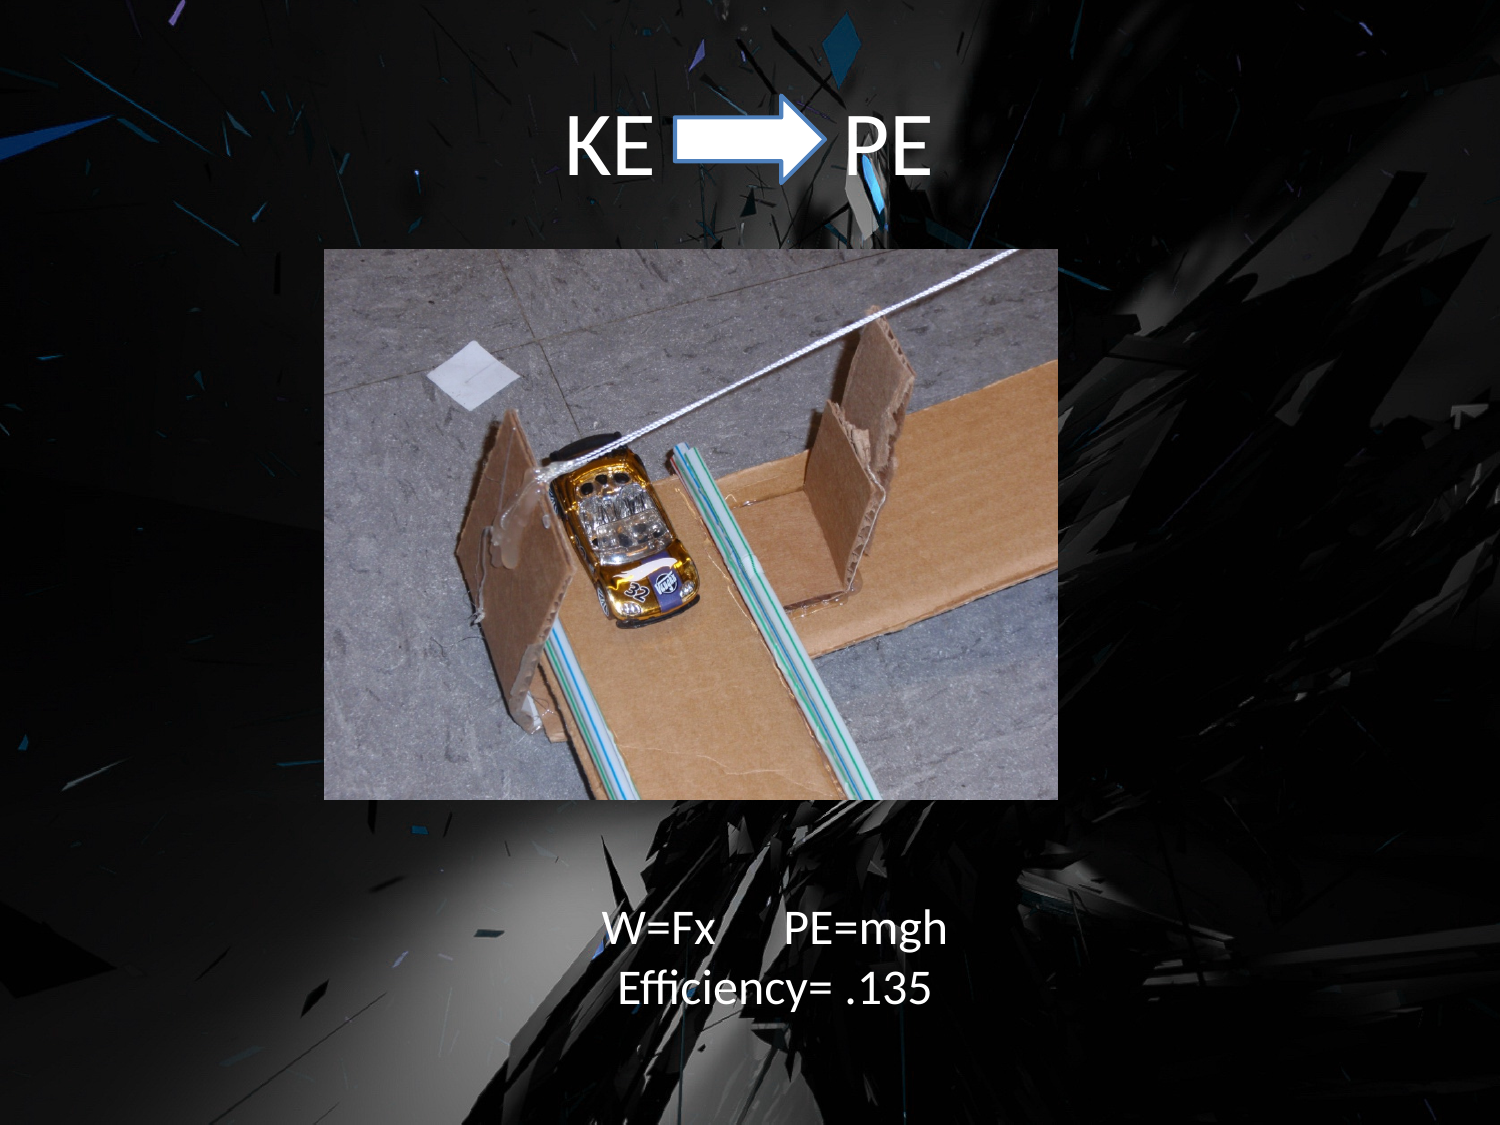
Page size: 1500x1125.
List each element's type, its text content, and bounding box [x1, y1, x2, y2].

text_box W=Fx PE=mgh Efficiency= .135 [275, 887, 1275, 1023]
title KE PE [75, 45, 1425, 233]
picture [0, 0, 1500, 1125]
text_box [672, 93, 828, 186]
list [324, 249, 1058, 800]
